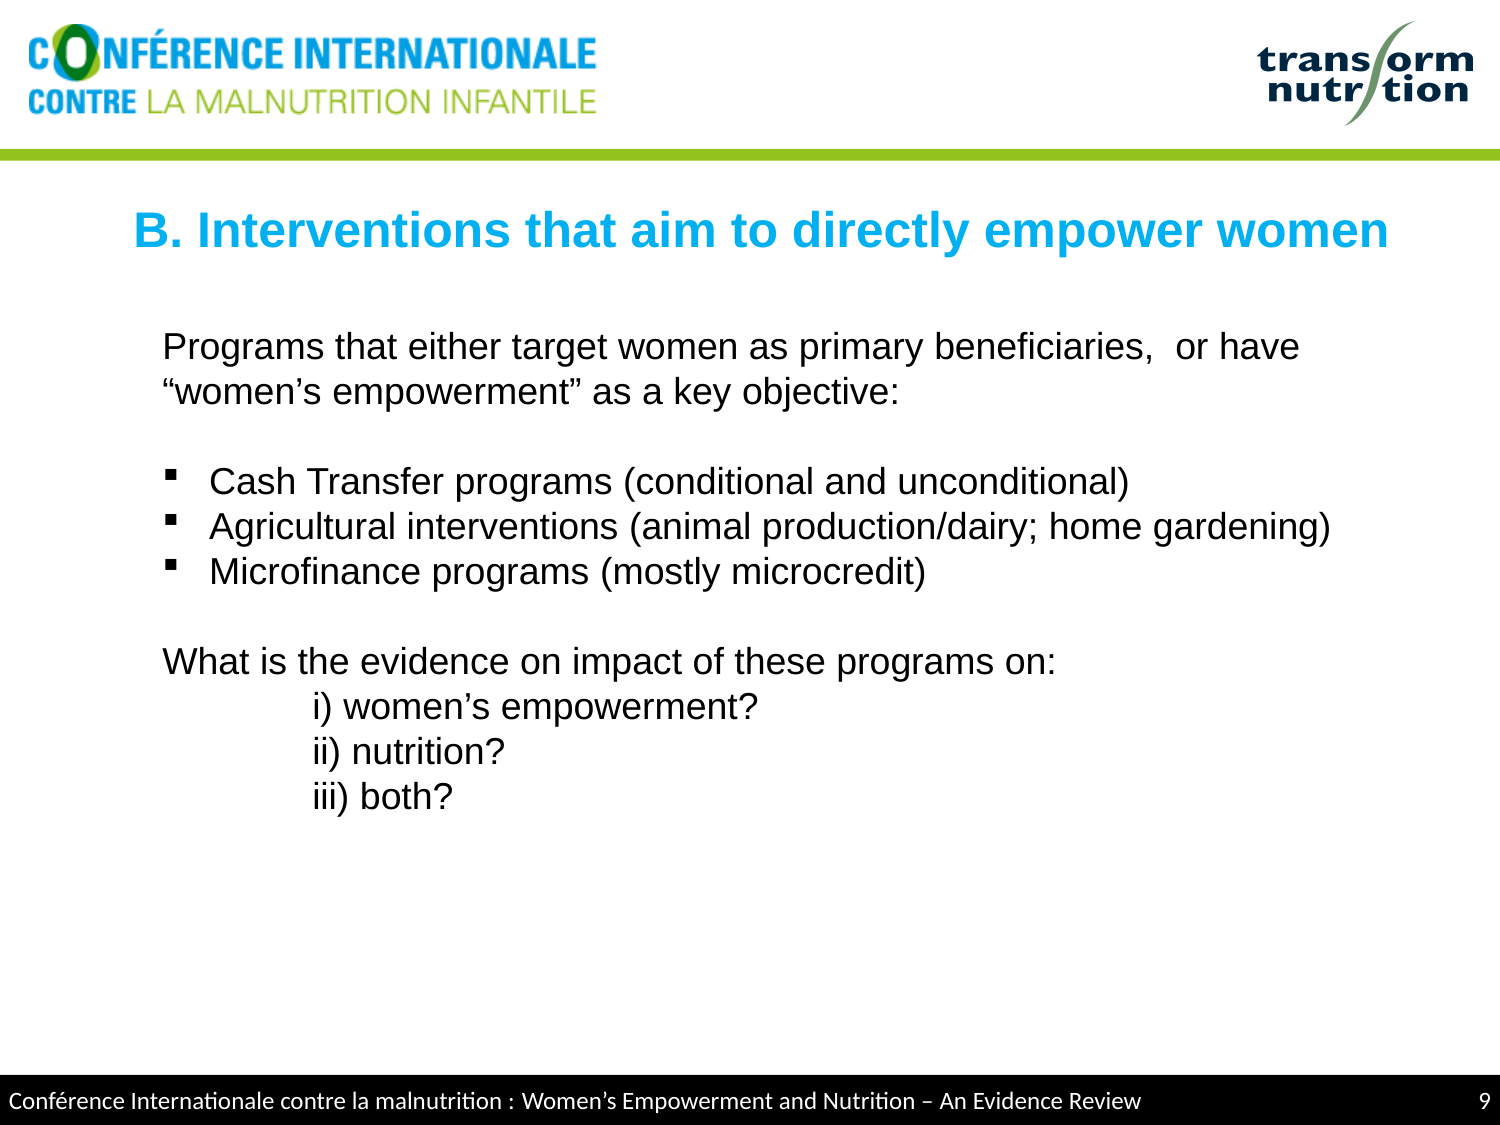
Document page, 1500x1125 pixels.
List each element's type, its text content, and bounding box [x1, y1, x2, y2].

text_box [0, 147, 1500, 163]
slide_number 9 [1199, 1069, 1500, 1125]
picture [29, 24, 597, 115]
text_box Programs that either target women as primary beneficiaries, or have “women’s empowerment” as a key objective: Cash Transfer programs (conditional and unconditional) Agricultural interventions (animal production/dairy; home gardening) Microfinance programs (mostly microcredit) What is the evidence on impact of these programs on: i) women’s empowerment? ii) nutrition? iii) both? [147, 314, 1366, 825]
picture [1257, 21, 1474, 126]
footer Conférence Internationale contre la malnutrition : Women’s Empowerment and Nutrition – An Evidence Review [0, 1069, 1199, 1125]
text_box B. Interventions that aim to directly empower women [64, 189, 1459, 265]
